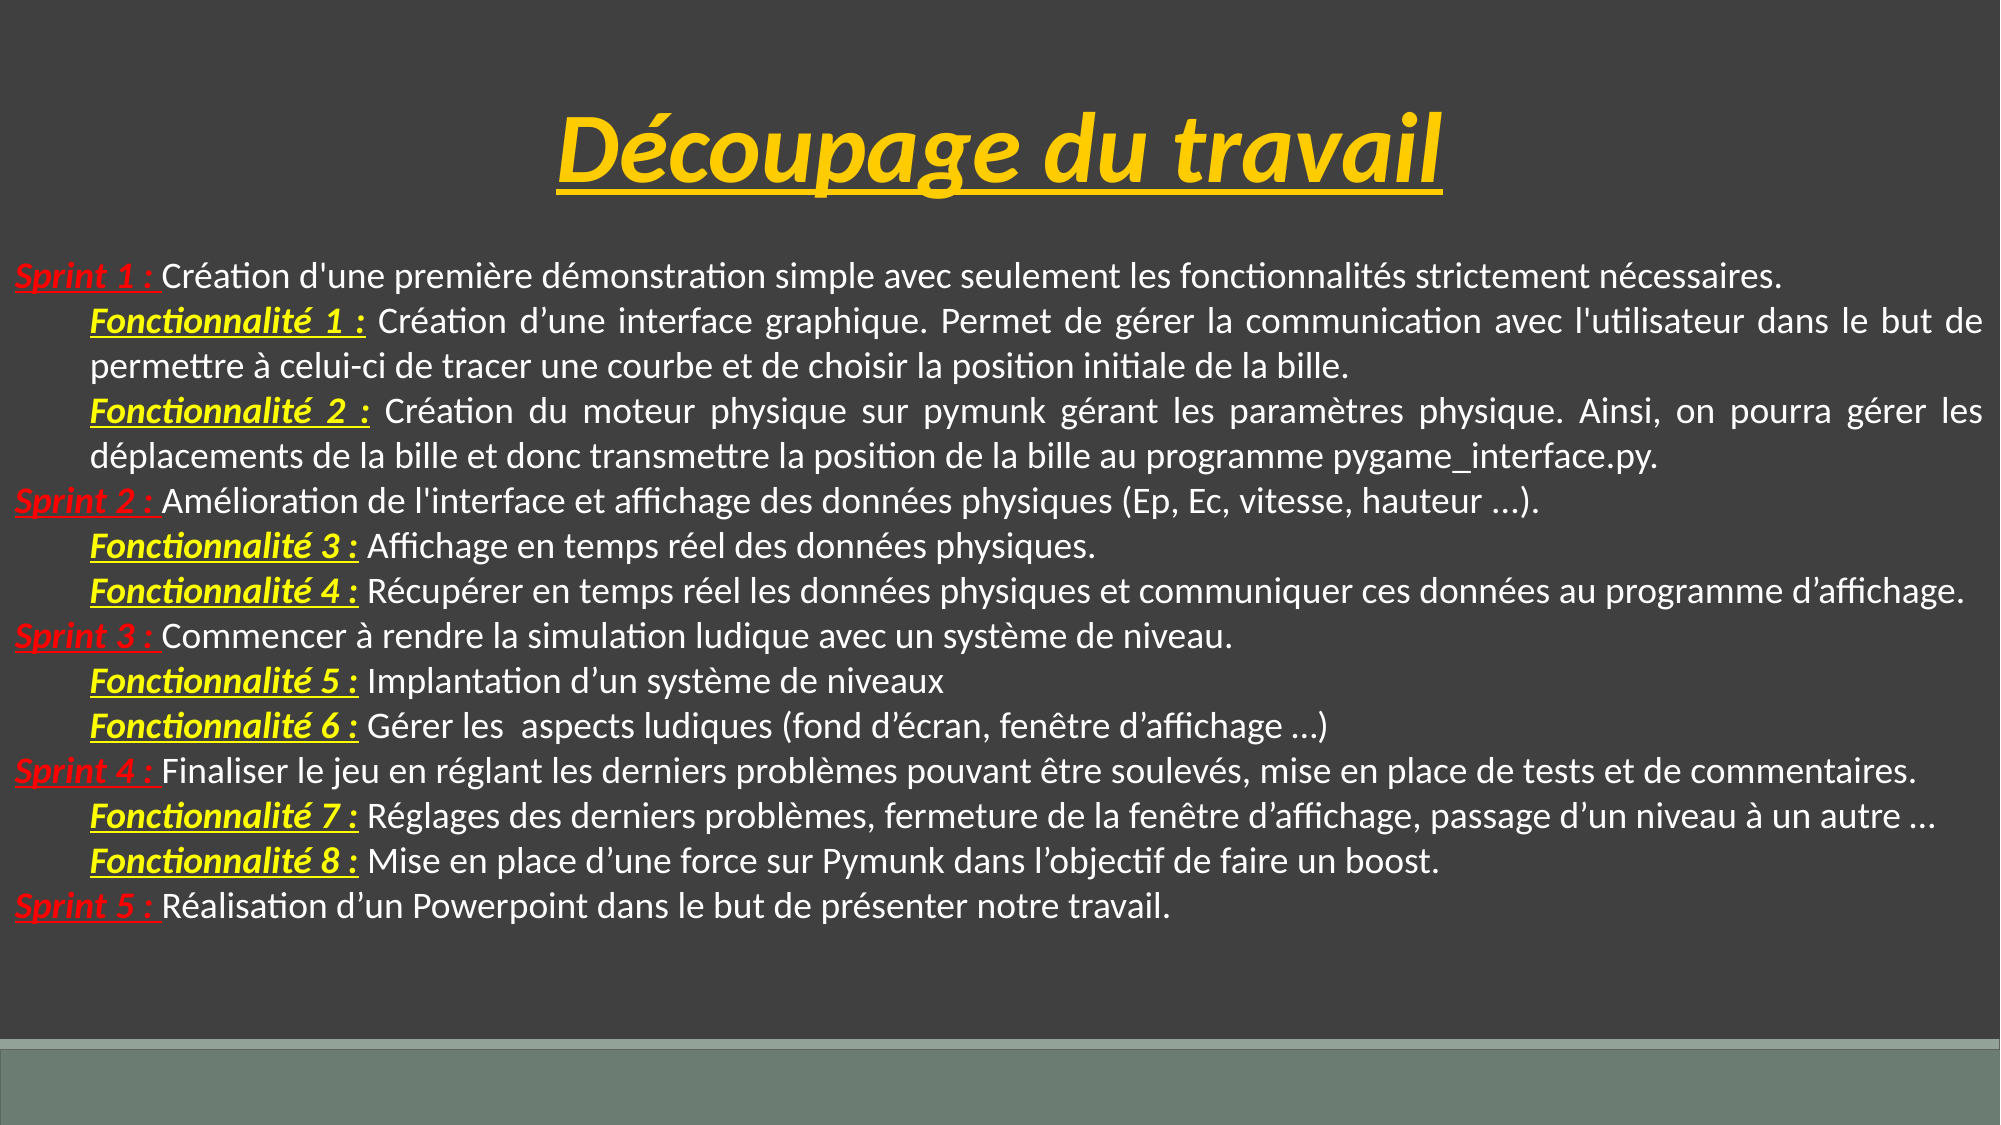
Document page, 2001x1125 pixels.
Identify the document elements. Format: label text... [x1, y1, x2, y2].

text_box Sprint 1 : Création d'une première démonstration simple avec seulement les fonctionnalités strictement nécessaires. Fonctionnalité 1 : Création d’une interface graphique. Permet de gérer la communication avec l'utilisateur dans le but de permettre à celui-ci de tracer une courbe et de choisir la position initiale de la bille. Fonctionnalité 2 : Création du moteur physique sur pymunk gérant les paramètres physique. Ainsi, on pourra gérer les déplacements de la bille et donc transmettre la position de la bille au programme pygame_interface.py. Sprint 2 : Amélioration de l'interface et affichage des données physiques (Ep, Ec, vitesse, hauteur ...). Fonctionnalité 3 : Affichage en temps réel des données physiques. Fonctionnalité 4 : Récupérer en temps réel les données physiques et communiquer ces données au programme d’affichage. Sprint 3 : Commencer à rendre la simulation ludique avec un système de niveau. Fonctionnalité 5 : Implantation d’un système de niveaux Fonctionnalité 6 : Gérer les aspects ludiques (fond d’écran, fenêtre d’affichage …) Sprint 4 : Finaliser le jeu en réglant les derniers problèmes pouvant être soulevés, mise en place de tests et de commentaires. Fonctionnalité 7 : Réglages des derniers problèmes, fermeture de la fenêtre d’affichage, passage d’un niveau à un autre … Fonctionnalité 8 : Mise en place d’une force sur Pymunk dans l’objectif de faire un boost. Sprint 5 : Réalisation d’un Powerpoint dans le but de présenter notre travail. [0, 243, 2000, 934]
text_box Découpage du travail [299, 75, 1701, 210]
